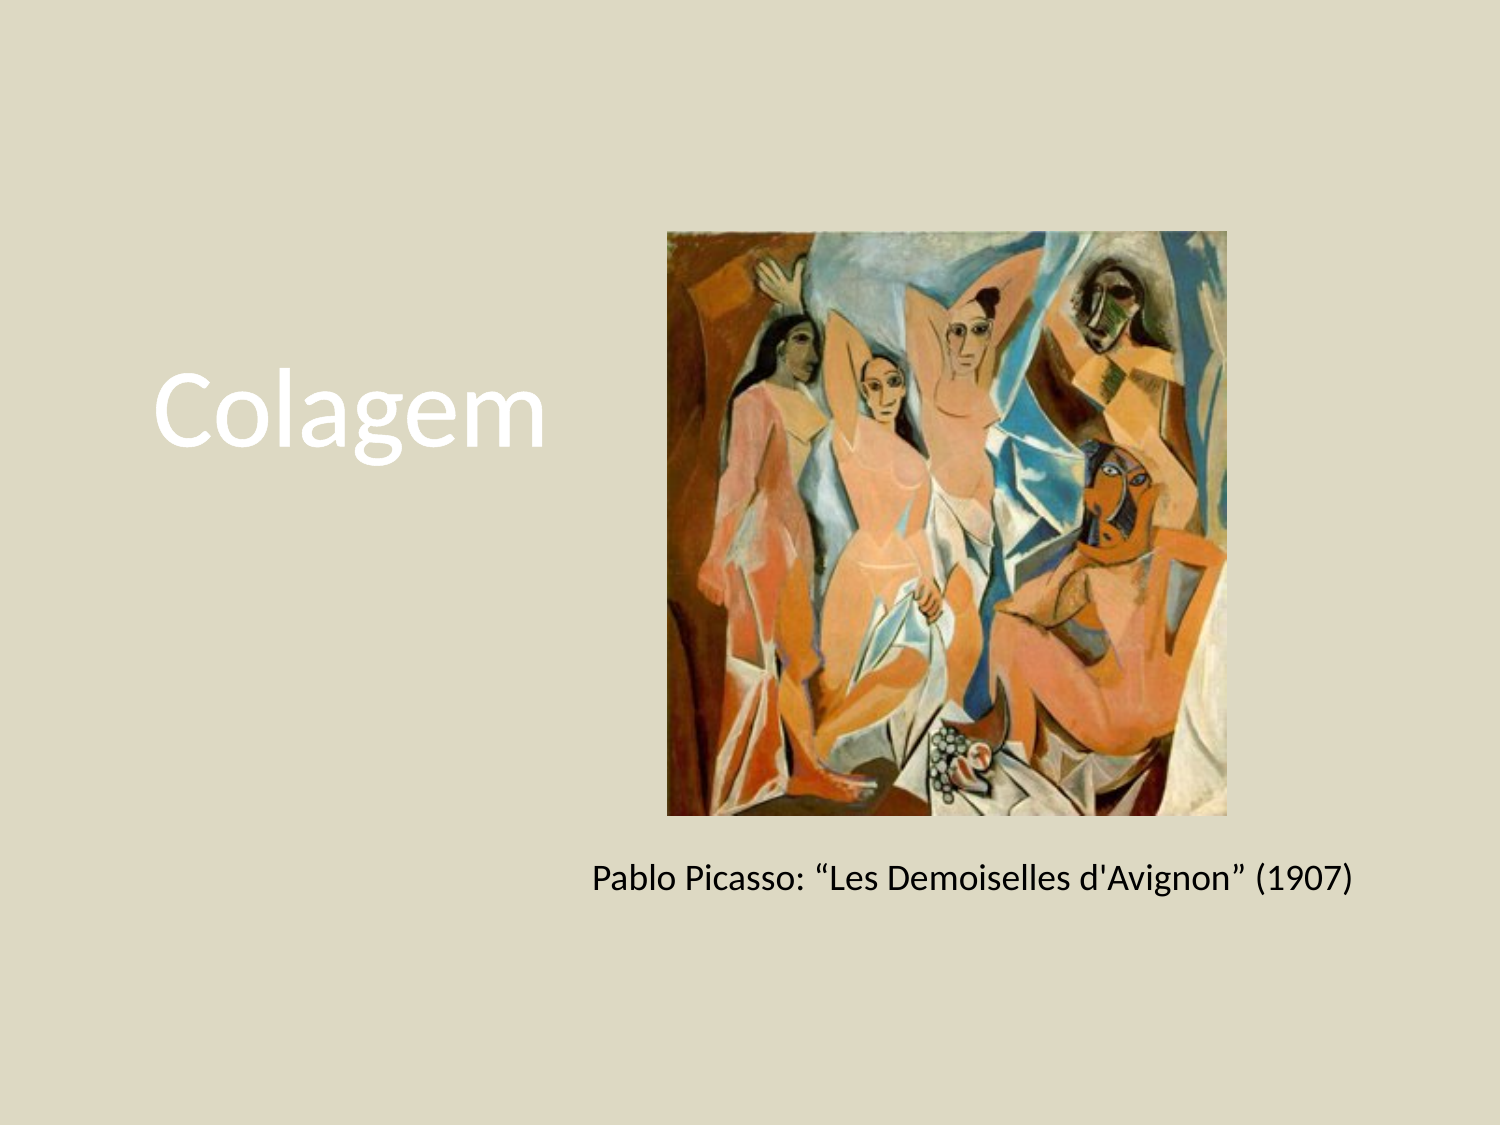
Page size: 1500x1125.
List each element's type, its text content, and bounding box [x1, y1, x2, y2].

picture [667, 231, 1227, 816]
text_box Colagem [137, 326, 565, 477]
text_box Pablo Picasso: “Les Demoiselles d'Avignon” (1907) [577, 845, 1370, 906]
